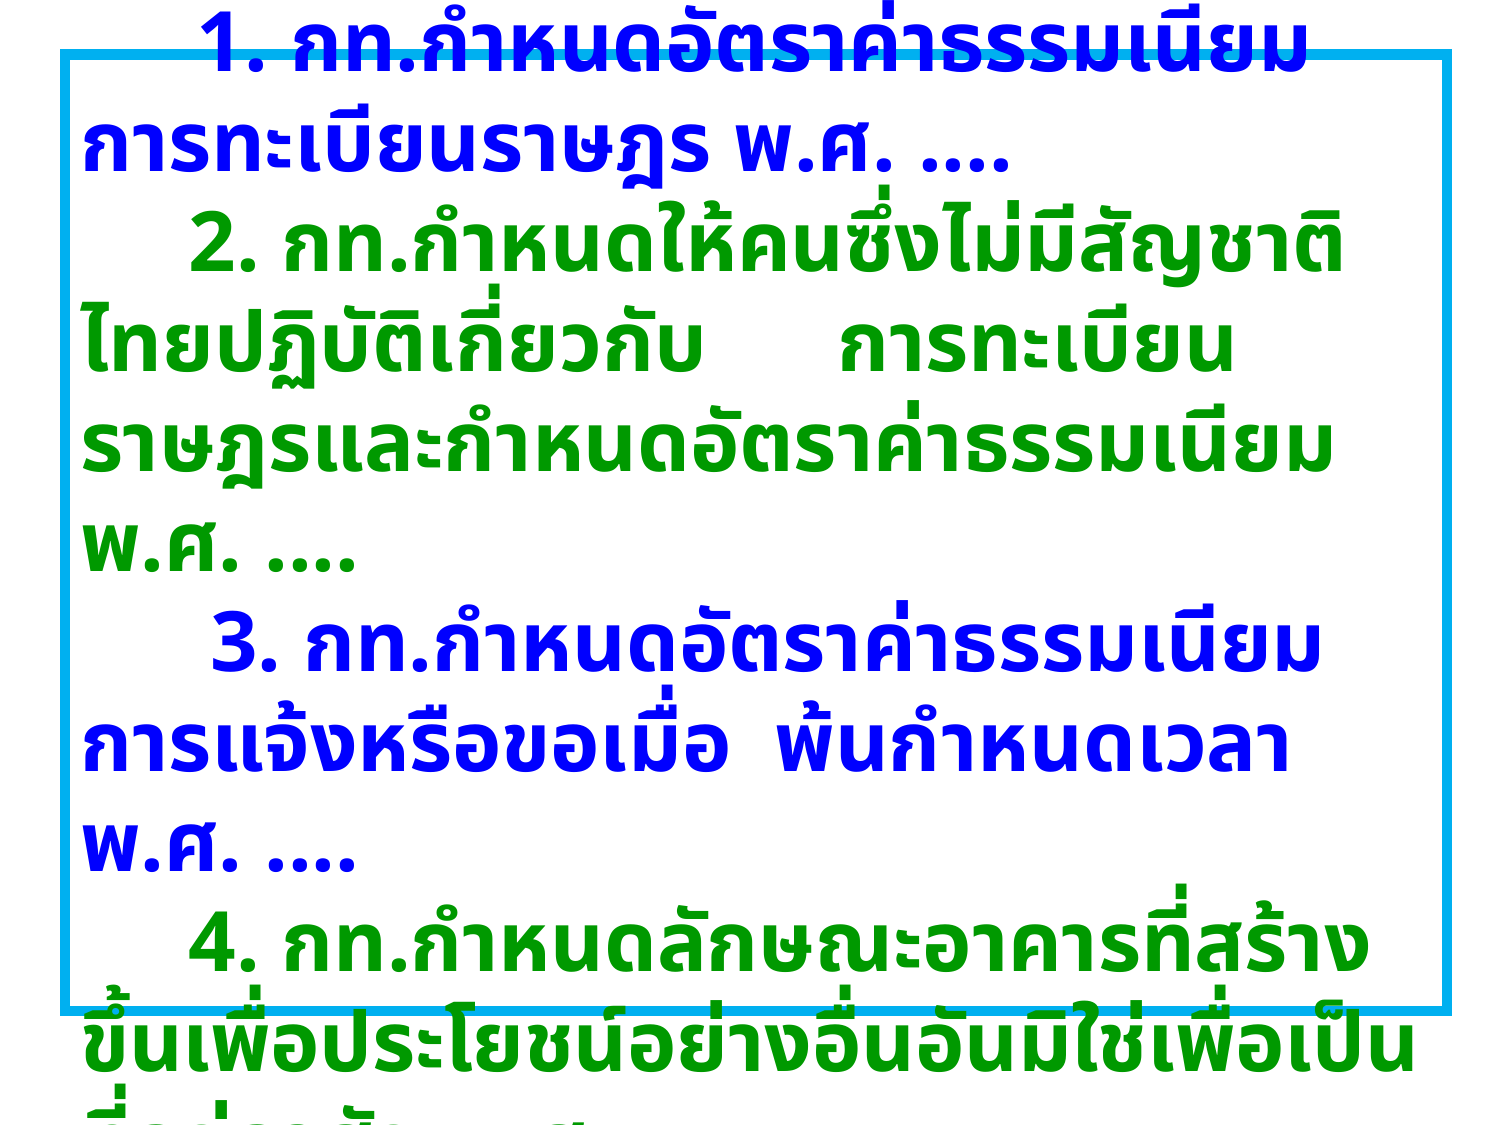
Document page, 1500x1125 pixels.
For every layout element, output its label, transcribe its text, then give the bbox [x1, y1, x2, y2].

text_box 2.3 กฎกระทรวง 4 ฉบับ 1. กท.กำหนดอัตราค่าธรรมเนียมการทะเบียนราษฎร พ.ศ. .... 2. กท.กำหนดให้คนซึ่งไม่มีสัญชาติไทยปฏิบัติเกี่ยวกับ การทะเบียนราษฎรและกำหนดอัตราค่าธรรมเนียม พ.ศ. .... 3. กท.กำหนดอัตราค่าธรรมเนียมการแจ้งหรือขอเมื่อ พ้นกำหนดเวลา พ.ศ. .... 4. กท.กำหนดลักษณะอาคารที่สร้างขึ้นเพื่อประโยชน์อย่างอื่นอันมิใช่เพื่อเป็นที่อยู่อาศัย พ.ศ. .... [64, 54, 1447, 1012]
